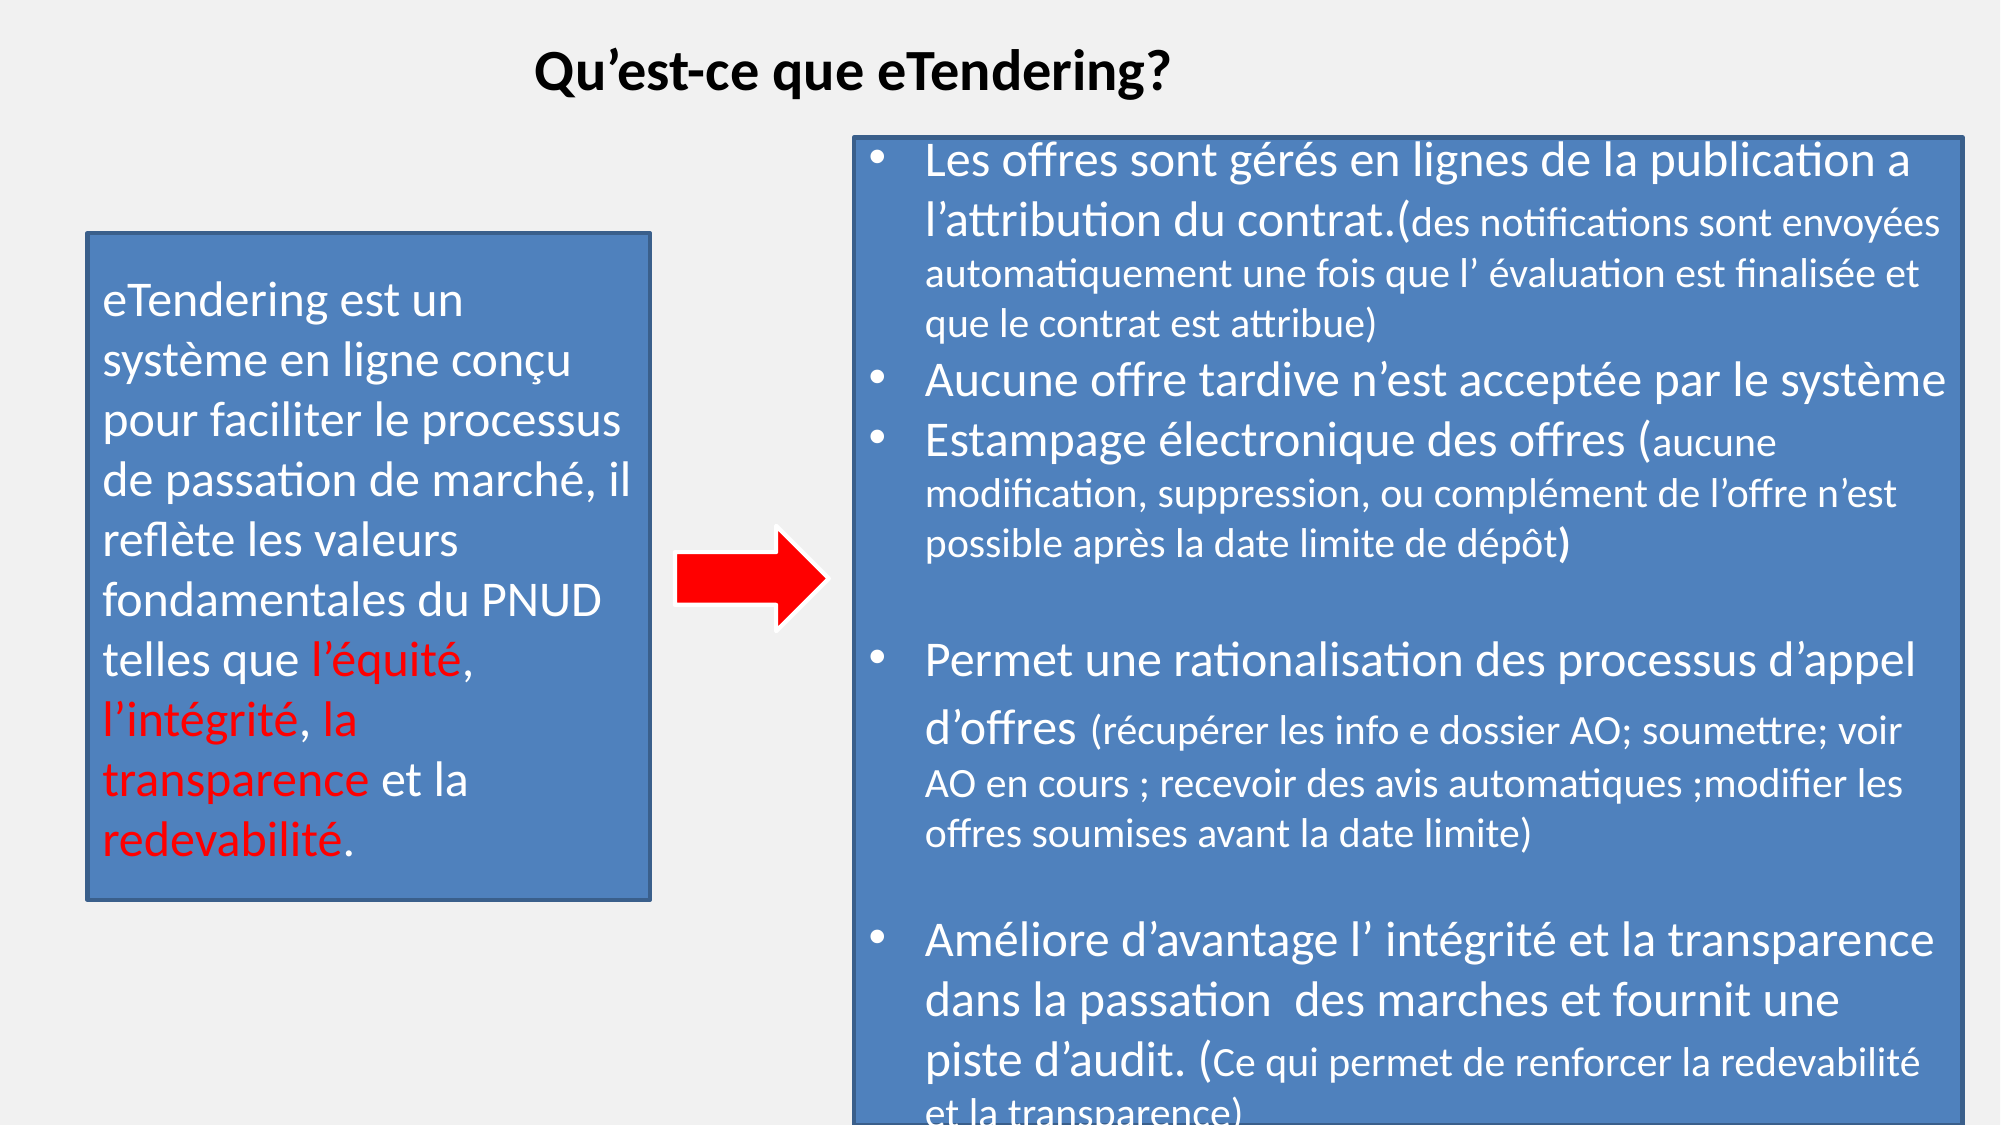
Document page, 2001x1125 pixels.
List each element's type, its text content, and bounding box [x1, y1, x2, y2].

text_box eTendering est un système en ligne conçu pour faciliter le processus de passation de marché, il reflète les valeurs fondamentales du PNUD telles que l’équité, l’intégrité, la transparence et la redevabilité. [85, 231, 652, 902]
text_box Les offres sont gérés en lignes de la publication a l’attribution du contrat.(des notifications sont envoyées automatiquement une fois que l’ évaluation est finalisée et que le contrat est attribue) Aucune offre tardive n’est acceptée par le système Estampage électronique des offres (aucune modification, suppression, ou complément de l’offre n’est possible après la date limite de dépôt) Permet une rationalisation des processus d’appel d’offres (récupérer les info e dossier AO; soumettre; voir AO en cours ; recevoir des avis automatiques ;modifier les offres soumises avant la date limite) Améliore d’avantage l’ intégrité et la transparence dans la passation des marches et fournit une piste d’audit. (Ce qui permet de renforcer la redevabilité et la transparence) [852, 135, 1965, 1125]
title Qu’est-ce que eTendering? [0, 32, 1717, 138]
text_box [672, 523, 831, 634]
